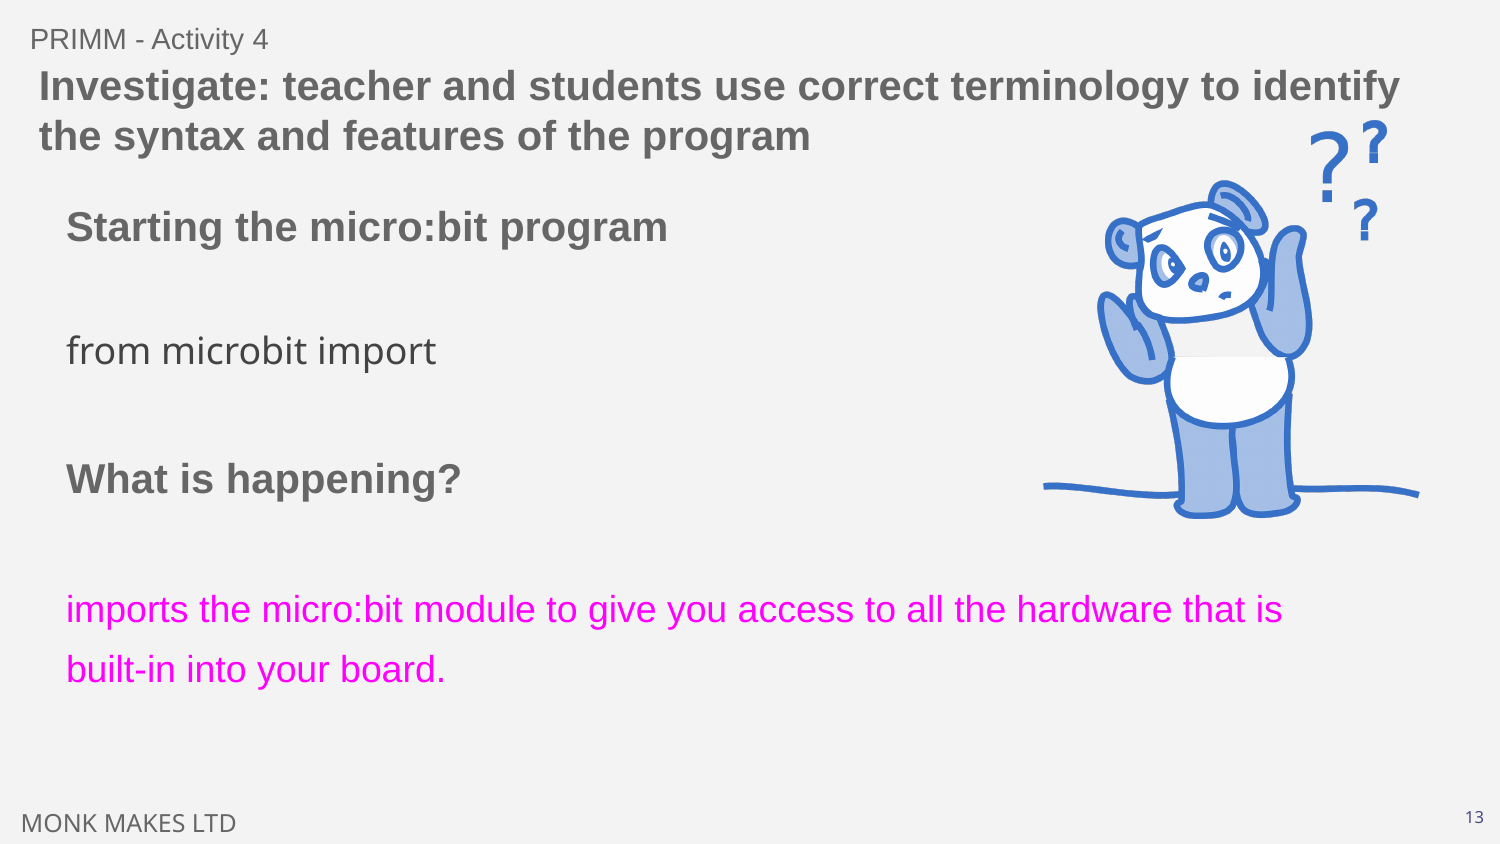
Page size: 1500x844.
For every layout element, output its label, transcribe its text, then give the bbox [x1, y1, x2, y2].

title Investigate: teacher and students use correct terminology to identify the syntax and features of the program [24, 52, 1422, 167]
subtitle PRIMM - Activity 4 [14, 0, 1500, 52]
picture [1039, 120, 1423, 520]
text_box Starting the micro:bit program from microbit import What is happening? imports the micro:bit module to give you access to all the hardware that is built-in into your board. [51, 166, 1316, 793]
slide_number ‹#› [1448, 792, 1500, 844]
